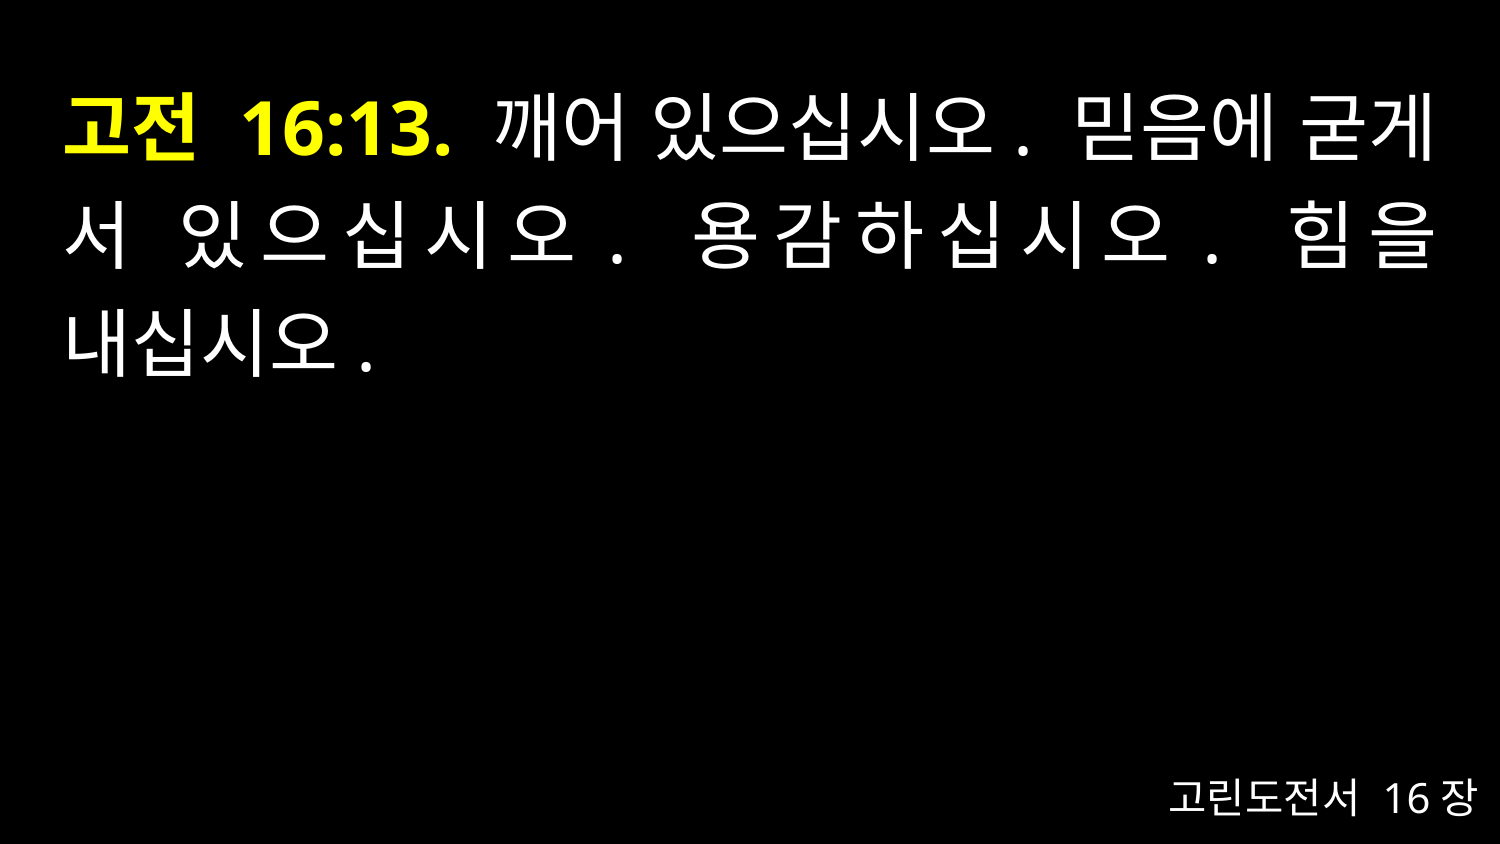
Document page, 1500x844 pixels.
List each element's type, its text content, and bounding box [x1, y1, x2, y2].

subtitle 고린도전서 16장 [916, 770, 1500, 844]
title 고전 16:13. 깨어 있으십시오. 믿음에 굳게 서 있으십시오. 용감하십시오. 힘을 내십시오. [0, 0, 1500, 844]
